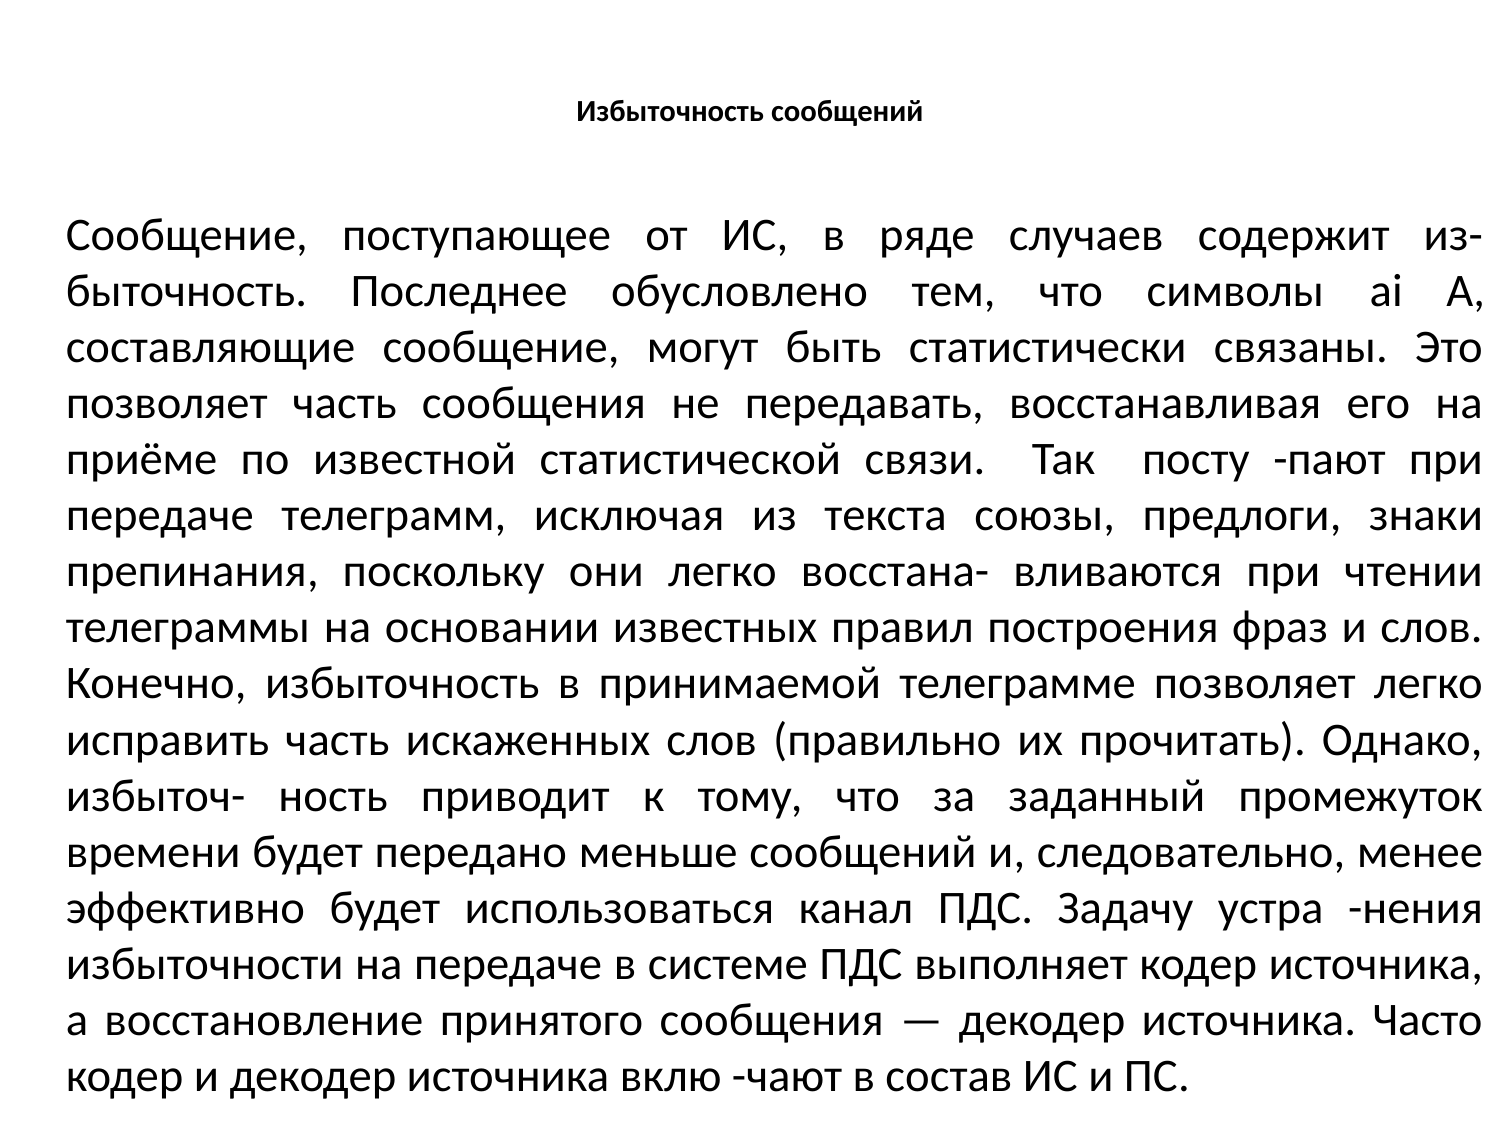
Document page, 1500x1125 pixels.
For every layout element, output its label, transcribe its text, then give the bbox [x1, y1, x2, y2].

title Избыточность сообщений [75, 45, 1425, 173]
list Сообщение, поступающее от ИС, в ряде случаев содержит из- быточность. Последнее обусловлено тем, что символы ai A, составляющие сообщение, могут быть статистически связаны. Это позволяет часть сообщения не передавать, восстанавливая его на приёме по известной статистической связи. Так посту -пают при передаче телеграмм, исключая из текста союзы, предлоги, знаки препинания, поскольку они легко восстана- вливаются при чтении телеграммы на основании известных правил построения фраз и слов. Конечно, избыточность в принимаемой телеграмме позволяет легко исправить часть искаженных слов (правильно их прочитать). Однако, избыточ- ность приводит к тому, что за заданный промежуток времени будет передано меньше сообщений и, следовательно, менее эффективно будет использоваться канал ПДС. Задачу устра -нения избыточности на передаче в системе ПДС выполняет кодер источника, а восстановление принятого сообщения — декодер источника. Часто кодер и декодер источника вклю -чают в состав ИС и ПС. [0, 196, 1500, 1125]
